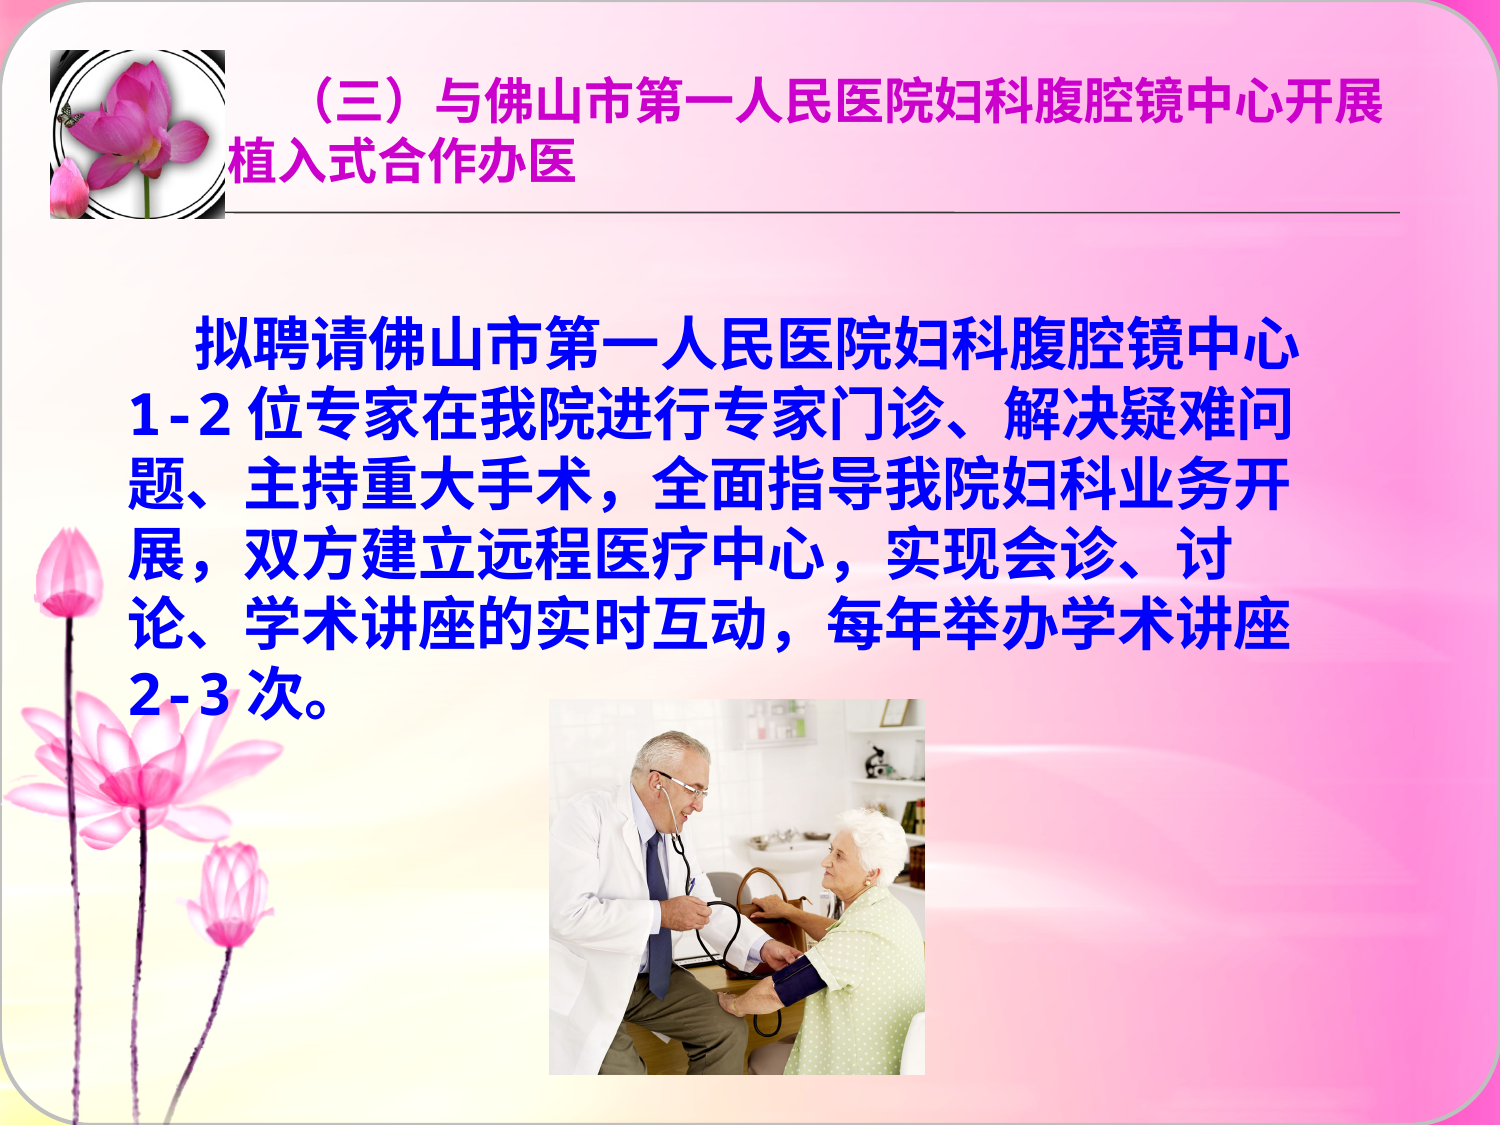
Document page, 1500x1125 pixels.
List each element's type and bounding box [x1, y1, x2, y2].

picture [49, 49, 226, 220]
picture [549, 699, 926, 1076]
text_box [0, 0, 1500, 1125]
